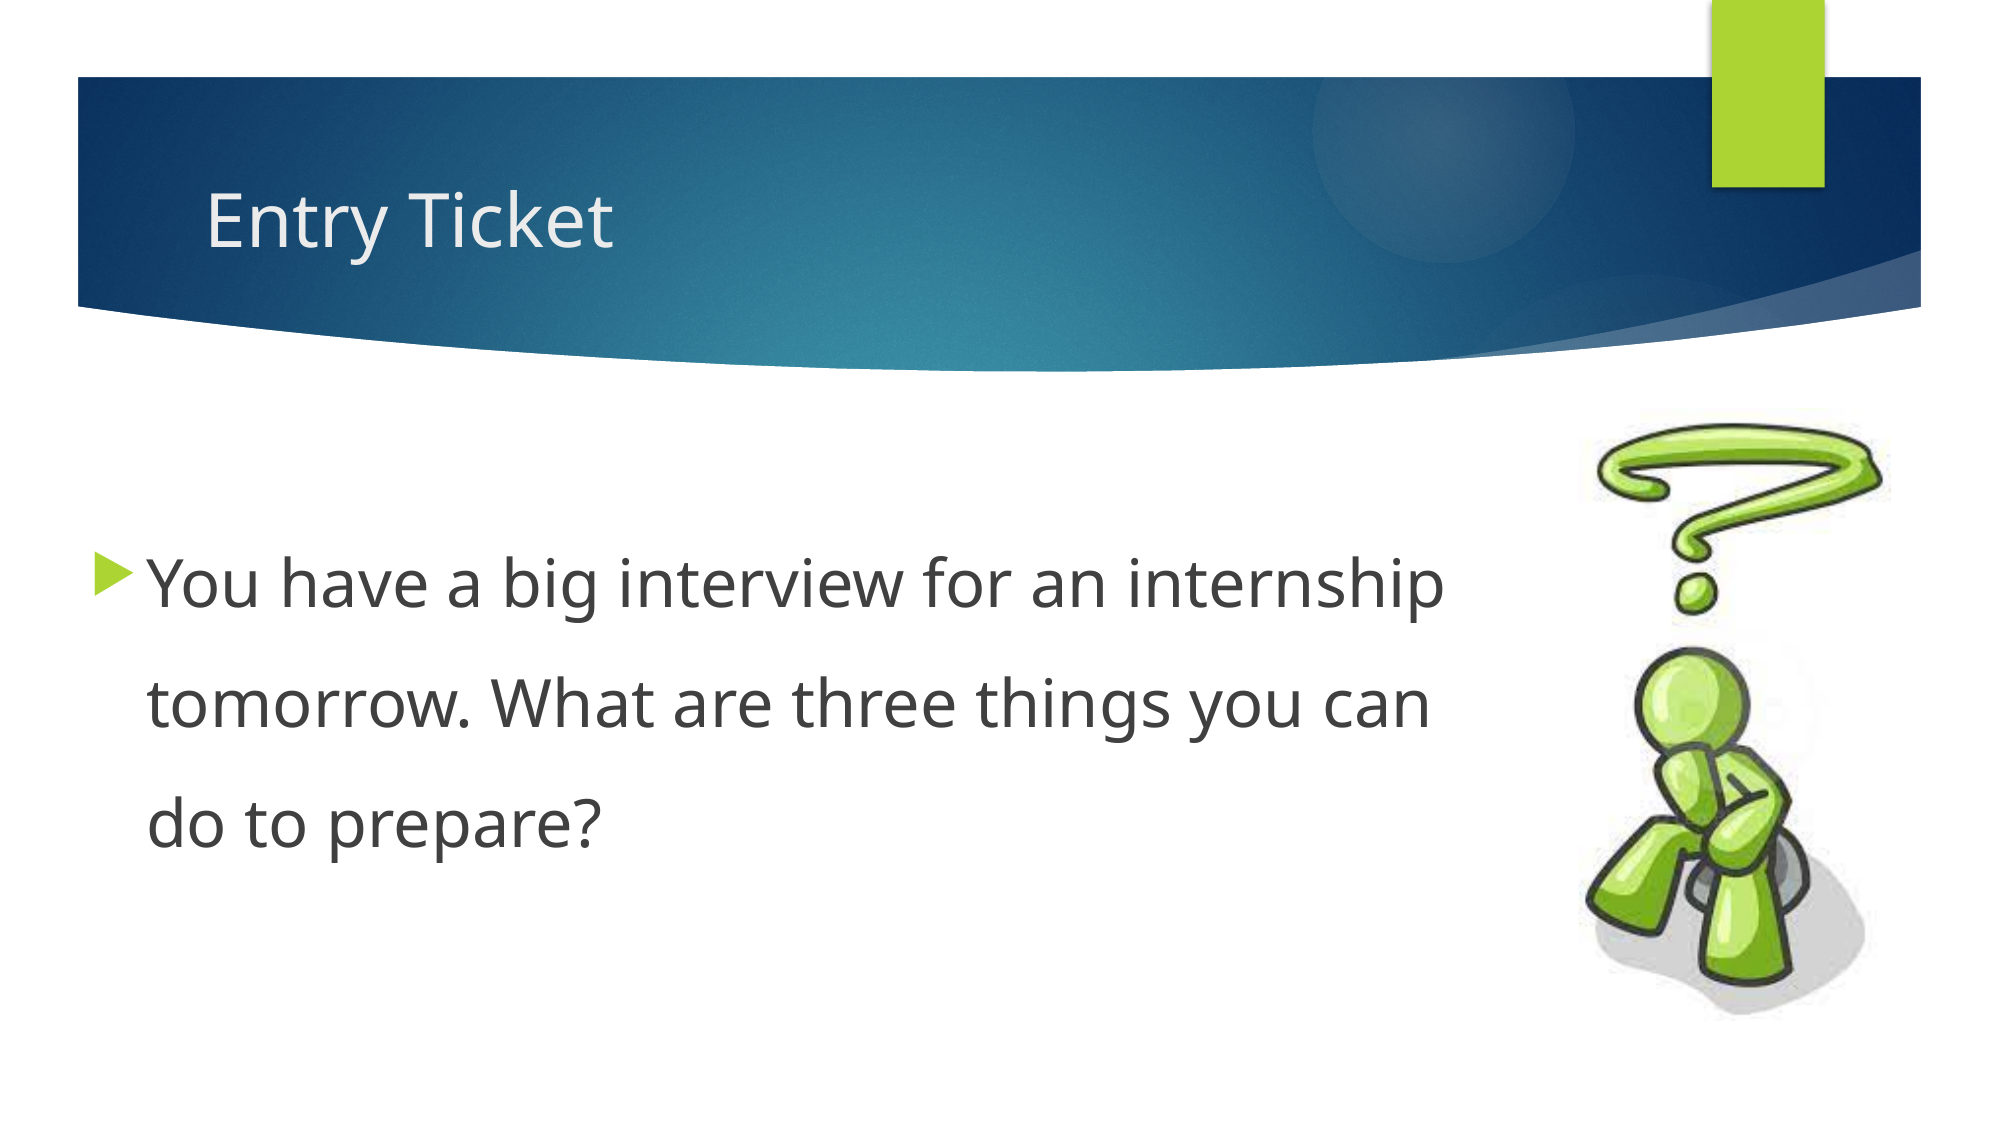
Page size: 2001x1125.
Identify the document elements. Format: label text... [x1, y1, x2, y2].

picture [1577, 408, 1891, 1031]
title Entry Ticket [189, 159, 1627, 276]
list You have a big interview for an internship tomorrow. What are three things you can do to prepare? [74, 493, 1512, 1054]
